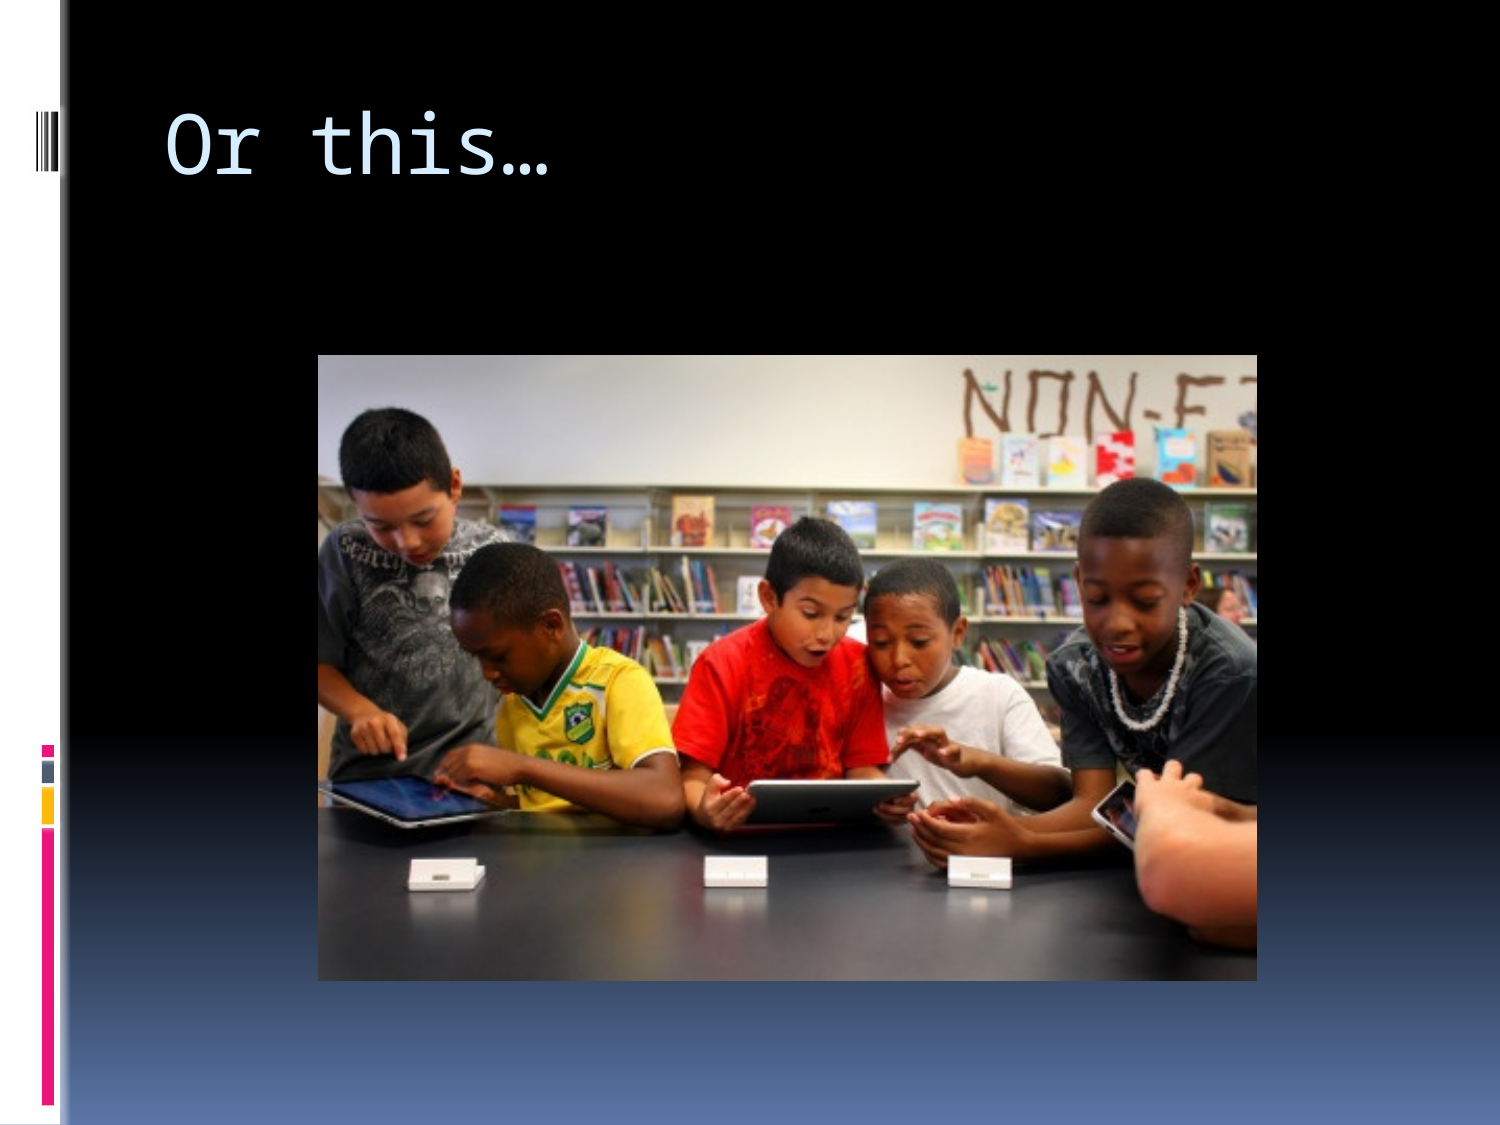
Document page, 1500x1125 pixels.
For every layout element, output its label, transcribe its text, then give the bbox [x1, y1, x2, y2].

title Or this… [150, 83, 1425, 234]
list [318, 354, 1257, 981]
